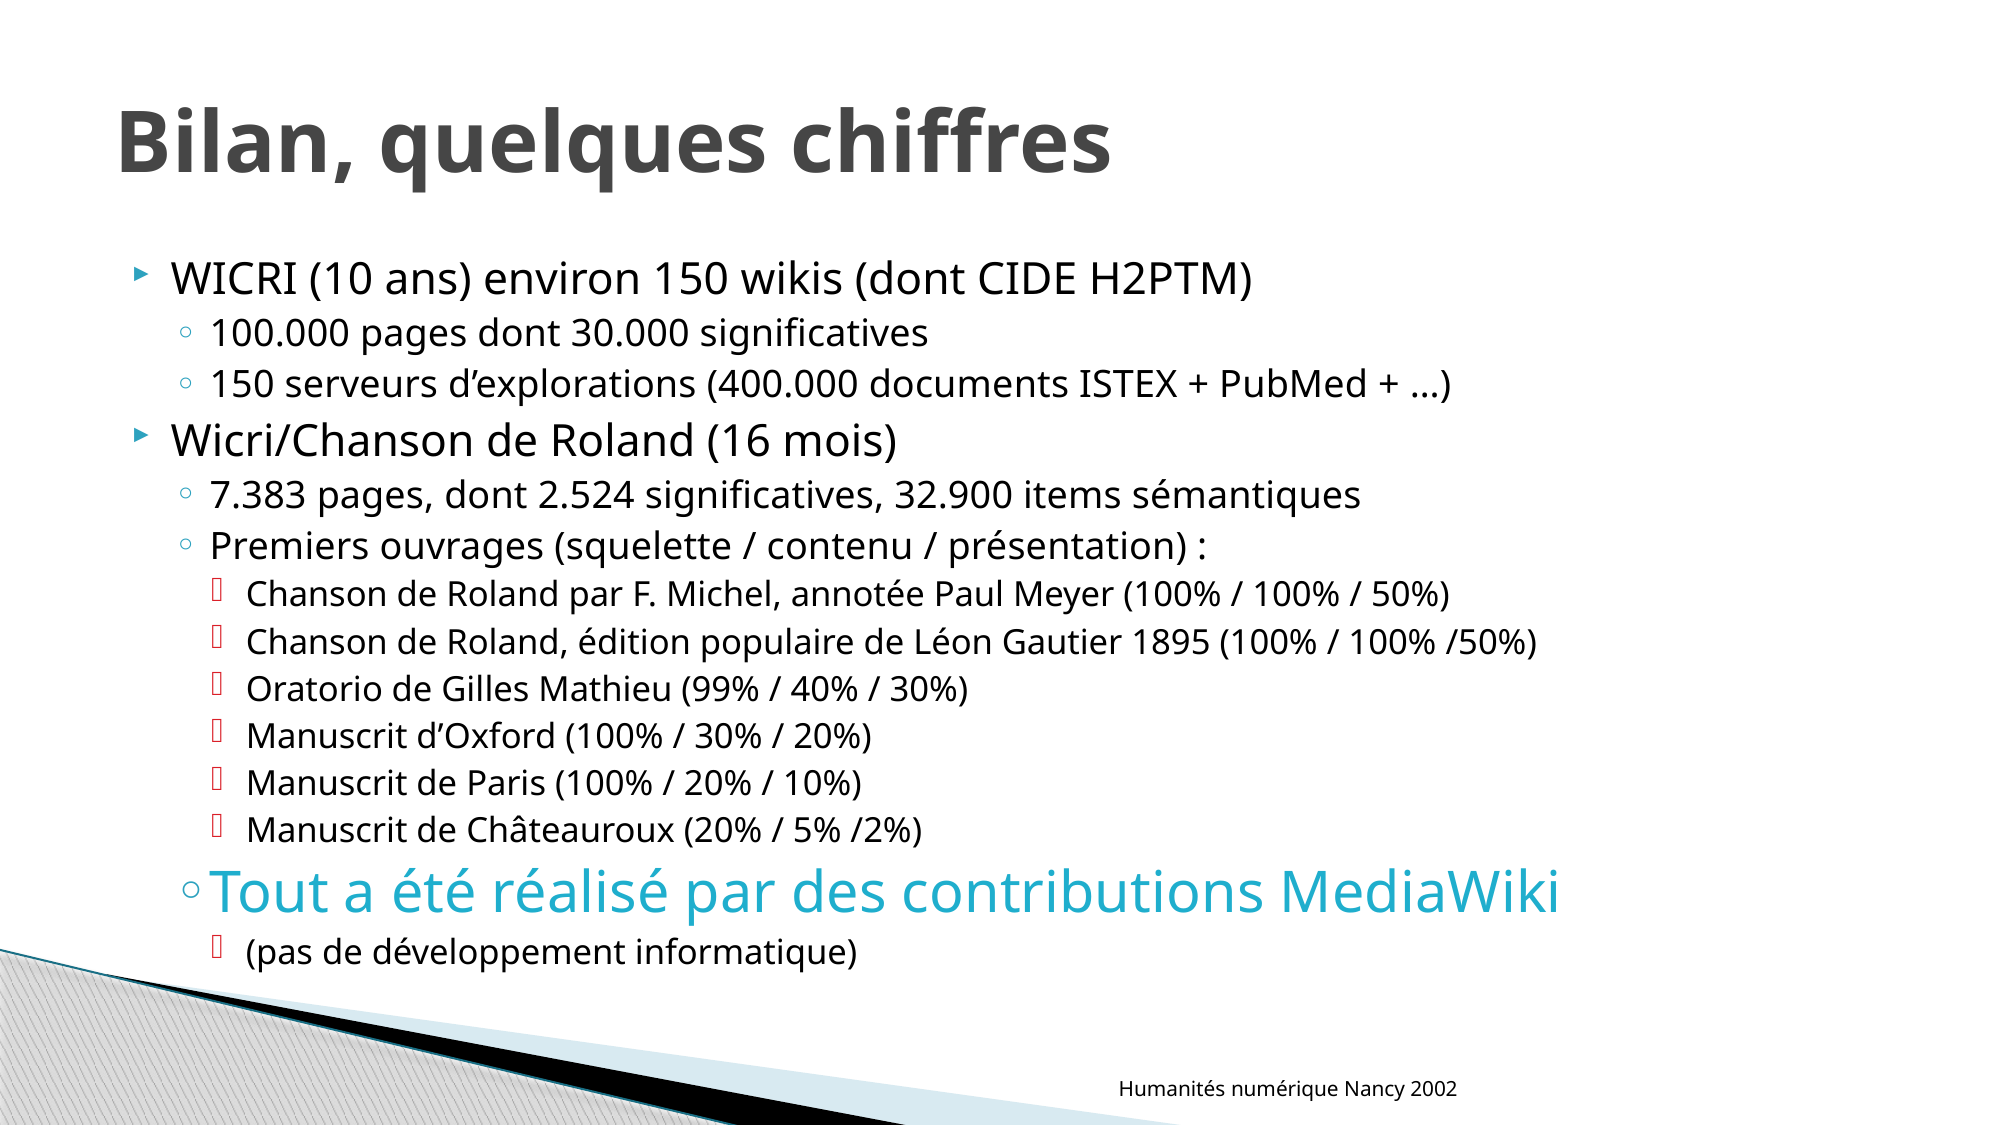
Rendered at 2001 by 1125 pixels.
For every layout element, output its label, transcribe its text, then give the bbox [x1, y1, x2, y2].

footer Humanités numérique Nancy 2002 [957, 1051, 1473, 1112]
list WICRI (10 ans) environ 150 wikis (dont CIDE H2PTM) 100.000 pages dont 30.000 significatives 150 serveurs d’explorations (400.000 documents ISTEX + PubMed + …) Wicri/Chanson de Roland (16 mois) 7.383 pages, dont 2.524 significatives, 32.900 items sémantiques Premiers ouvrages (squelette / contenu / présentation) : Chanson de Roland par F. Michel, annotée Paul Meyer (100% / 100% / 50%) Chanson de Roland, édition populaire de Léon Gautier 1895 (100% / 100% /50%) Oratorio de Gilles Mathieu (99% / 40% / 30%) Manuscrit d’Oxford (100% / 30% / 20%) Manuscrit de Paris (100% / 20% / 10%) Manuscrit de Châteauroux (20% / 5% /2%) Tout a été réalisé par des contributions MediaWiki (pas de développement informatique) [99, 242, 1900, 986]
title Bilan, quelques chiffres [99, 45, 1900, 233]
